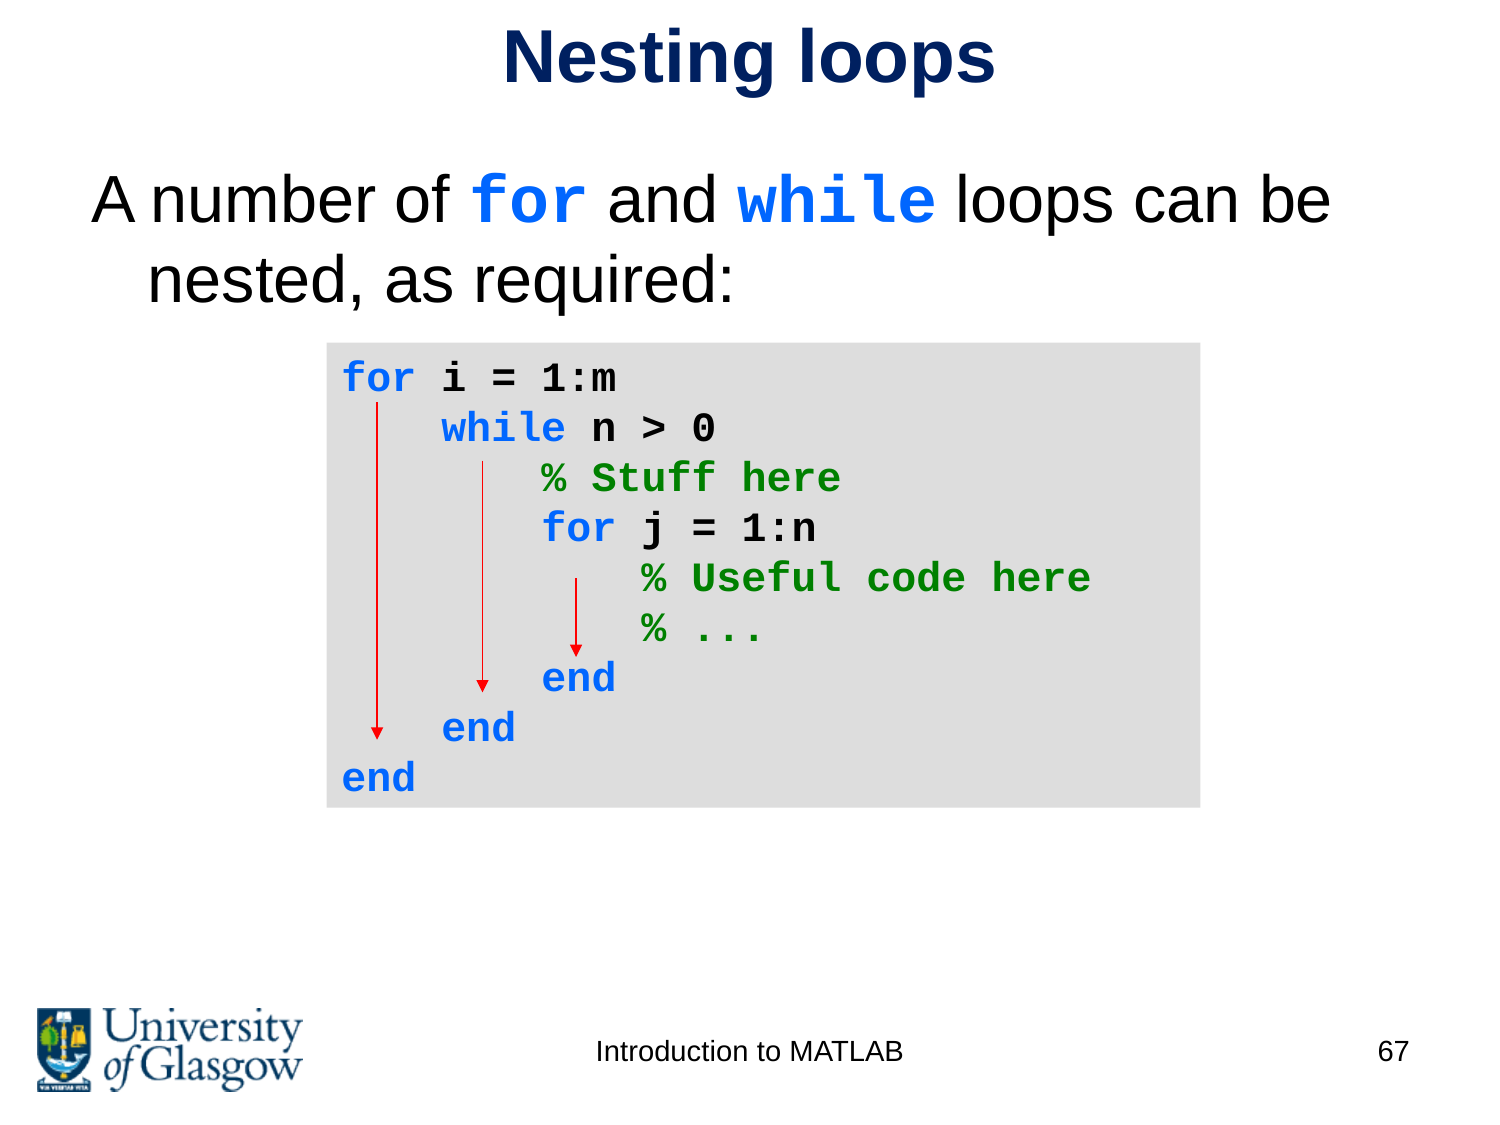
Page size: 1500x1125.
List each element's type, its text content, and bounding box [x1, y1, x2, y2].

slide_number 67 [1074, 1024, 1425, 1103]
picture [37, 1008, 303, 1092]
text_box for i = 1:m while n > 0 % Stuff here for j = 1:n % Useful code here % ... end end end [326, 342, 1201, 808]
footer Introduction to MATLAB [512, 1024, 988, 1103]
list A number of for and while loops can be nested, as required: [76, 148, 1427, 892]
title Nesting loops [0, 0, 1500, 149]
